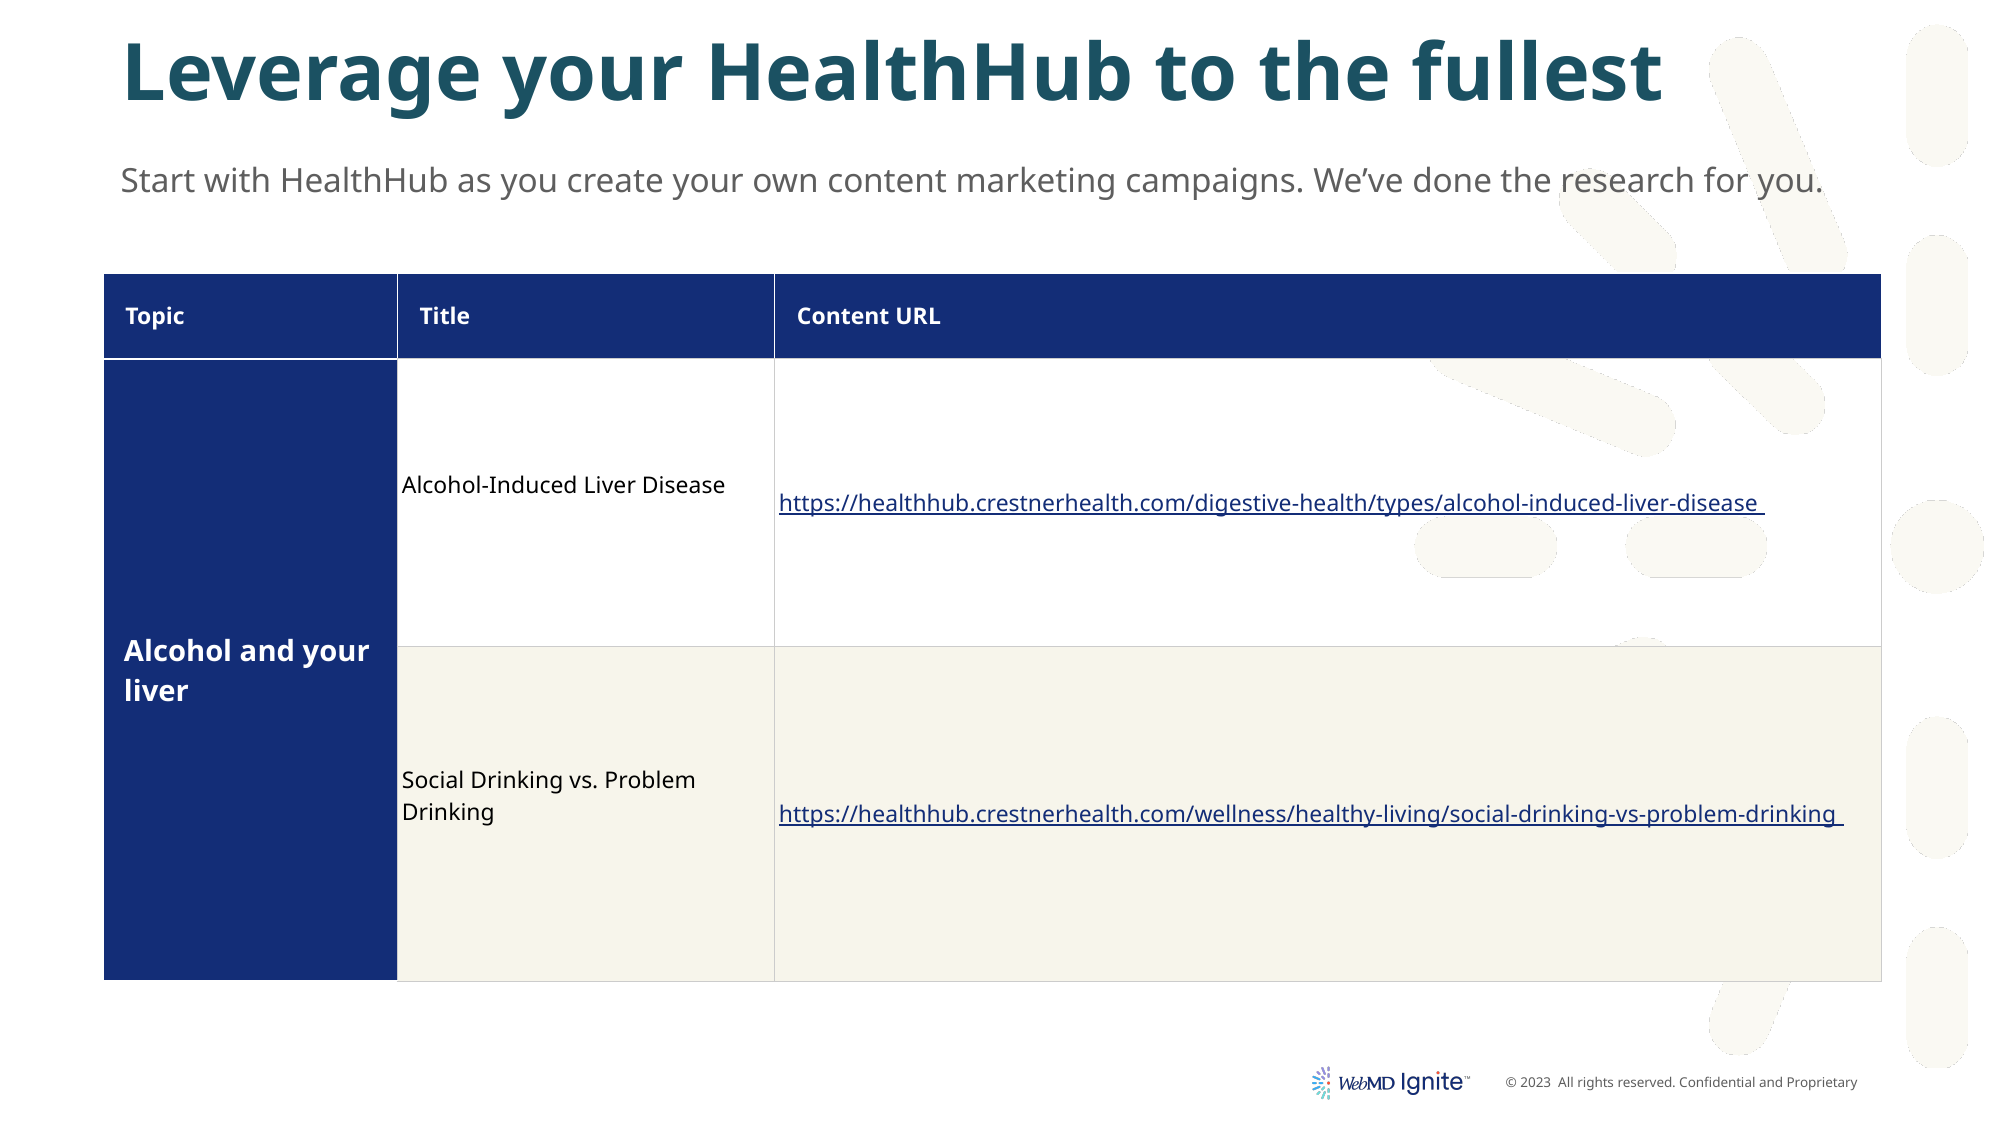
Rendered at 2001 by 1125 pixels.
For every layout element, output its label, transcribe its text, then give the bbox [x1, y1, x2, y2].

title Leverage your HealthHub to the fullest [121, 0, 1864, 120]
table_header Content URL [775, 274, 1881, 358]
list Start with HealthHub as you create your own content marketing campaigns. We’ve done the research for you. [120, 120, 1865, 227]
table_cell https://healthhub.crestnerhealth.com/digestive-health/types/alcohol-induced-liver-disease [775, 359, 1881, 646]
table_cell https://healthhub.crestnerhealth.com/wellness/healthy-living/social-drinking-vs-problem-drinking [775, 647, 1881, 981]
table_header Title [398, 274, 774, 358]
table_cell Social Drinking vs. Problem Drinking [398, 647, 774, 981]
table_header Topic [104, 274, 397, 358]
table_cell Alcohol and your liver [104, 360, 397, 980]
table_cell Alcohol-Induced Liver Disease [398, 359, 774, 646]
picture [1308, 1063, 1474, 1103]
